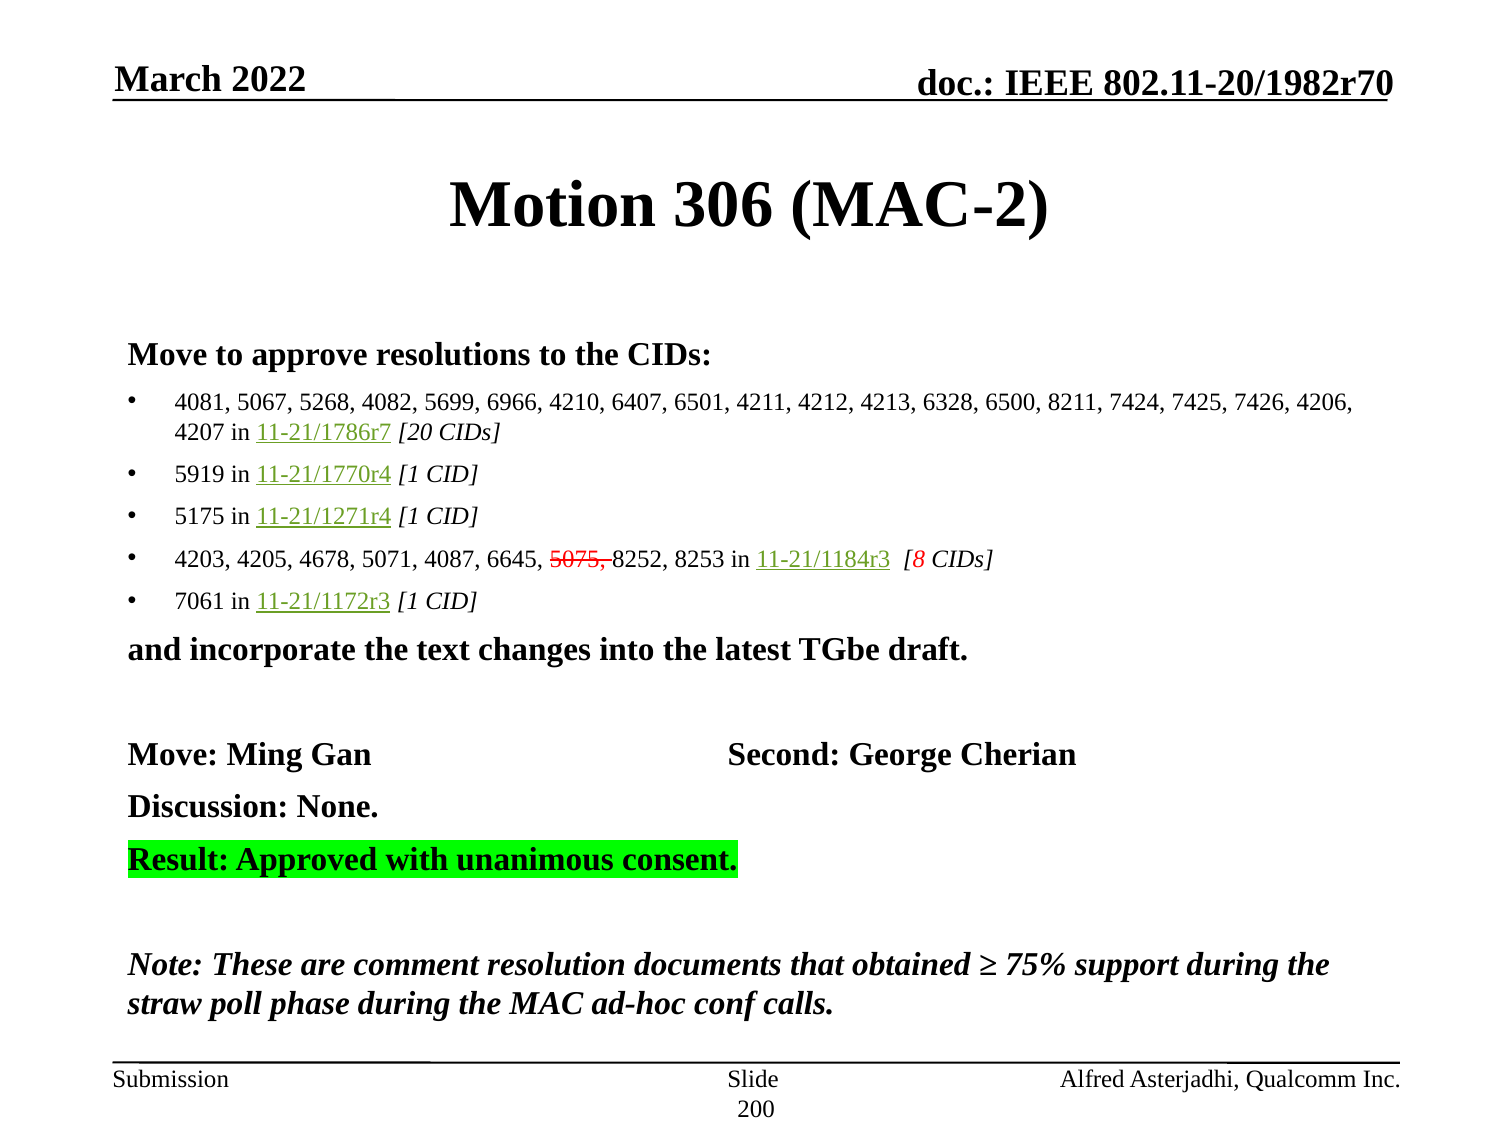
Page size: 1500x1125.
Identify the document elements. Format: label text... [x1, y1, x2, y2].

slide_number Slide 200 [712, 1061, 800, 1123]
list Move to approve resolutions to the CIDs: 4081, 5067, 5268, 4082, 5699, 6966, 4210, 6407, 6501, 4211, 4212, 4213, 6328, 6500, 8211, 7424, 7425, 7426, 4206, 4207 in 11-21/1786r7 [20 CIDs] 5919 in 11-21/1770r4 [1 CID] 5175 in 11-21/1271r4 [1 CID] 4203, 4205, 4678, 5071, 4087, 6645, 5075, 8252, 8253 in 11-21/1184r3 [8 CIDs] 7061 in 11-21/1172r3 [1 CID] and incorporate the text changes into the latest TGbe draft. Move: Ming Gan Second: George Cherian Discussion: None. Result: Approved with unanimous consent. Note: These are comment resolution documents that obtained ≥ 75% support during the straw poll phase during the MAC ad-hoc conf calls. [112, 324, 1388, 1063]
title Motion 306 (MAC-2) [112, 112, 1388, 288]
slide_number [114, 54, 423, 100]
footer Alfred Asterjadhi, Qualcomm Inc. [878, 1061, 1402, 1093]
